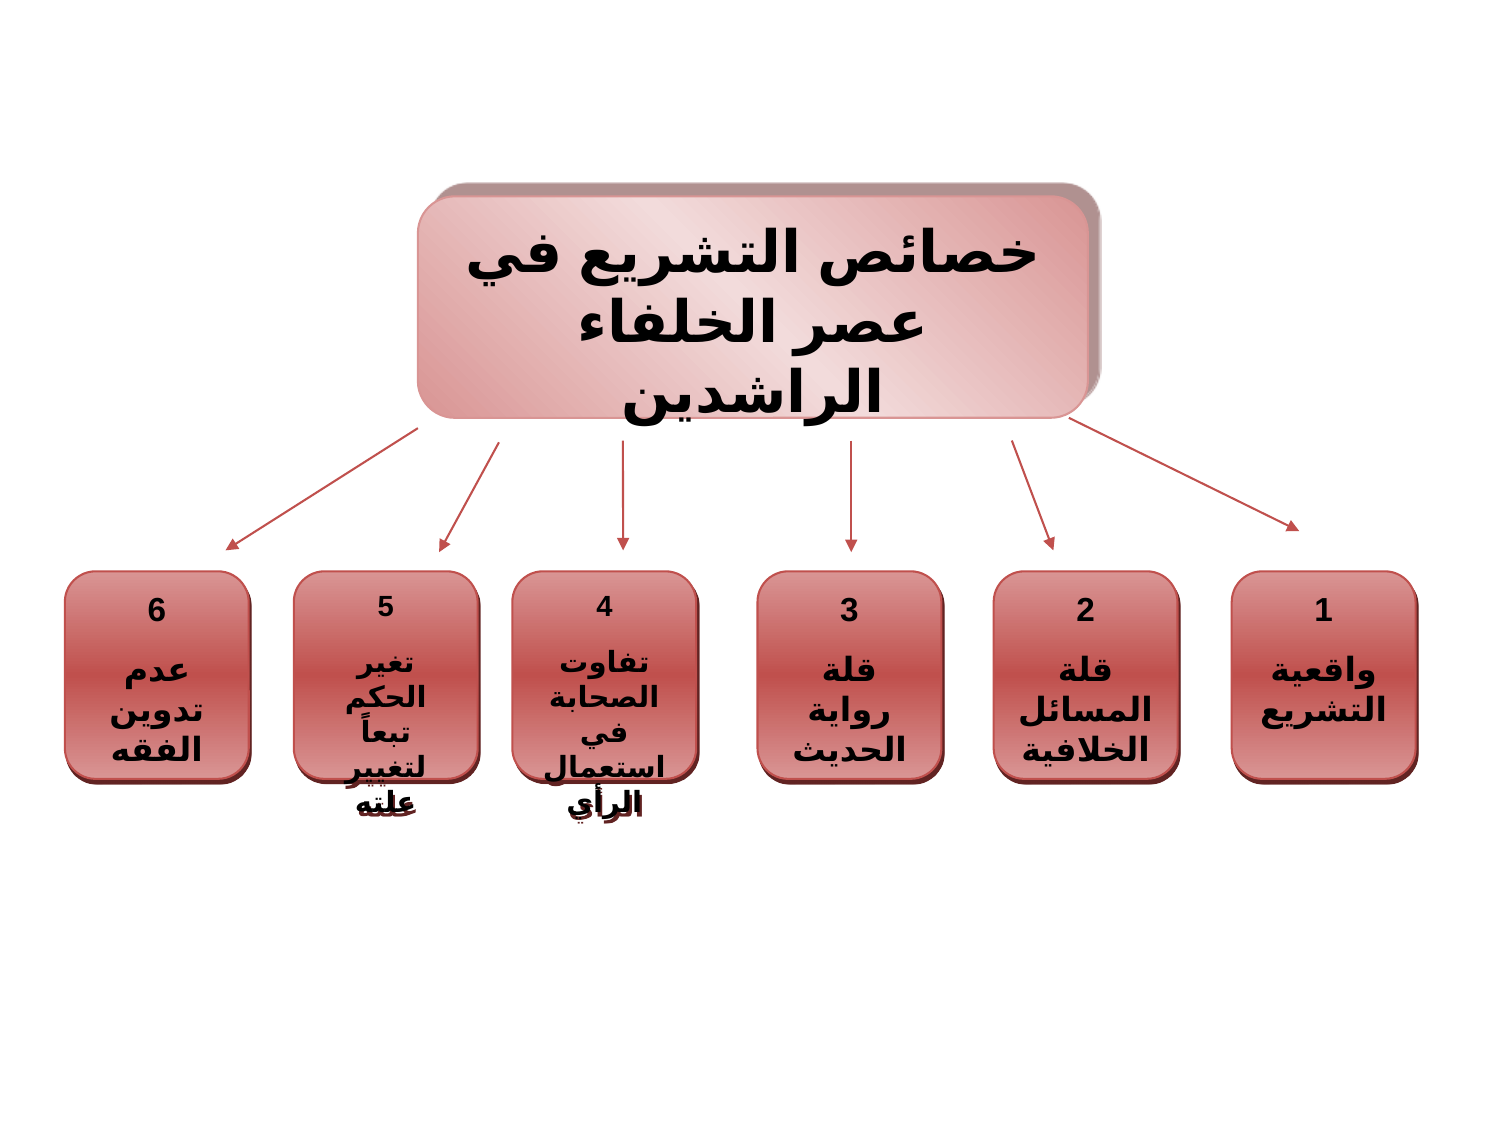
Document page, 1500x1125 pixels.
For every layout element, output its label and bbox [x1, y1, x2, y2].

text_box [64, 195, 1416, 780]
